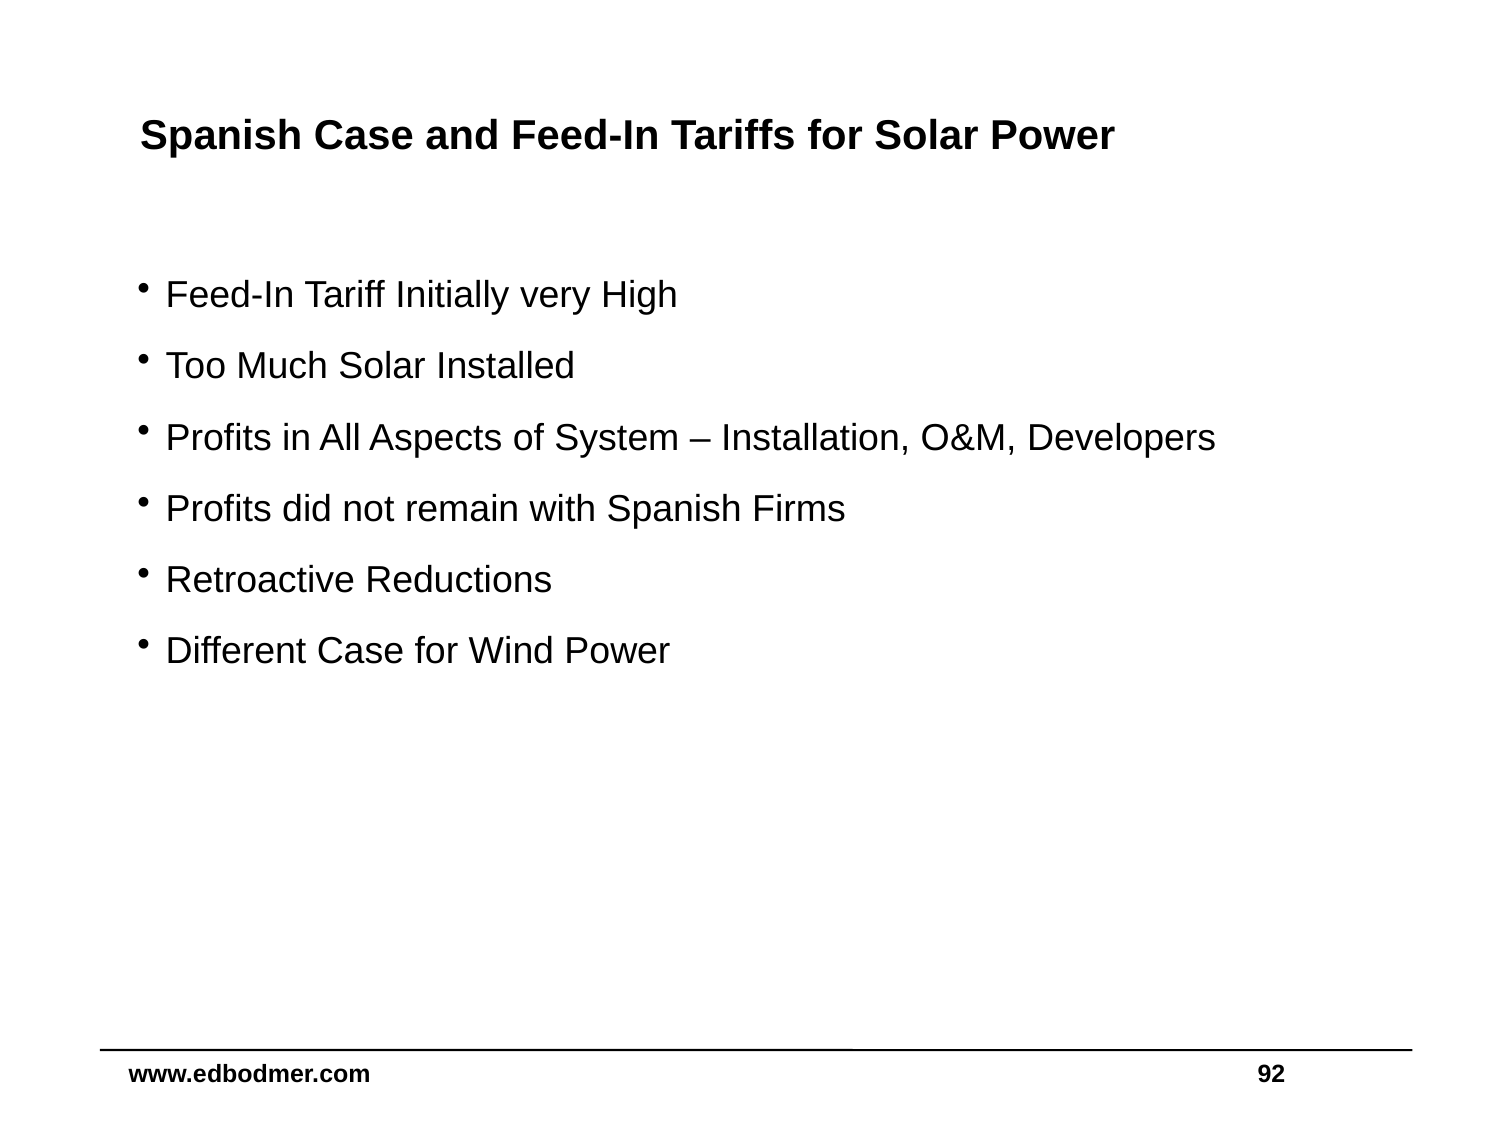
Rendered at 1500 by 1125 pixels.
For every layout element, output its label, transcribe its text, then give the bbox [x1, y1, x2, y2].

list Feed-In Tariff Initially very High Too Much Solar Installed Profits in All Aspects of System – Installation, O&M, Developers Profits did not remain with Spanish Firms Retroactive Reductions Different Case for Wind Power [112, 262, 1401, 1026]
title Spanish Case and Feed-In Tariffs for Solar Power [124, 99, 1288, 226]
